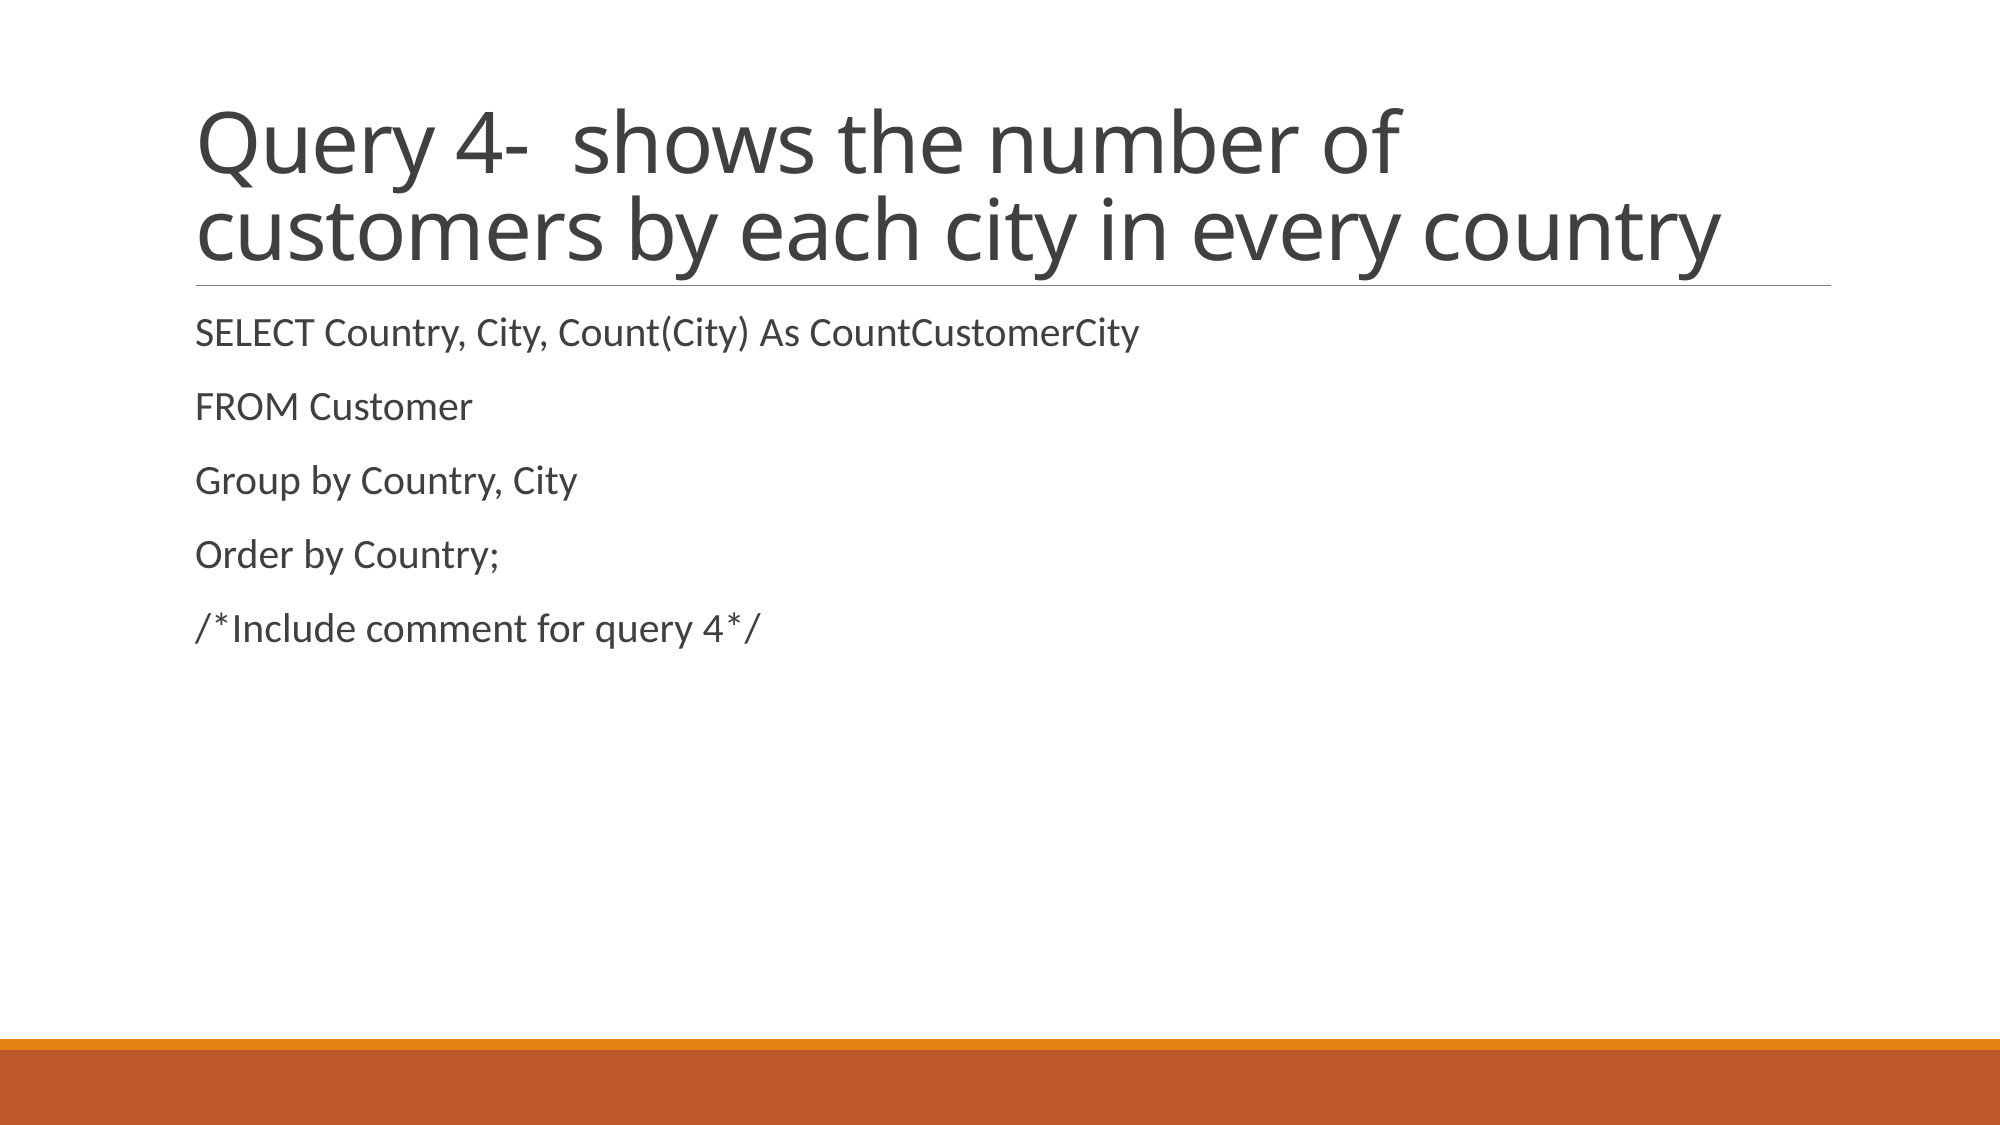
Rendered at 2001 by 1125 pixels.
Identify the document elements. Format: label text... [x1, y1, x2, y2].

title Query 4- shows the number of customers by each city in every country [180, 47, 1830, 285]
list SELECT Country, City, Count(City) As CountCustomerCity FROM Customer Group by Country, City Order by Country; /*Include comment for query 4*/ [180, 302, 1830, 963]
